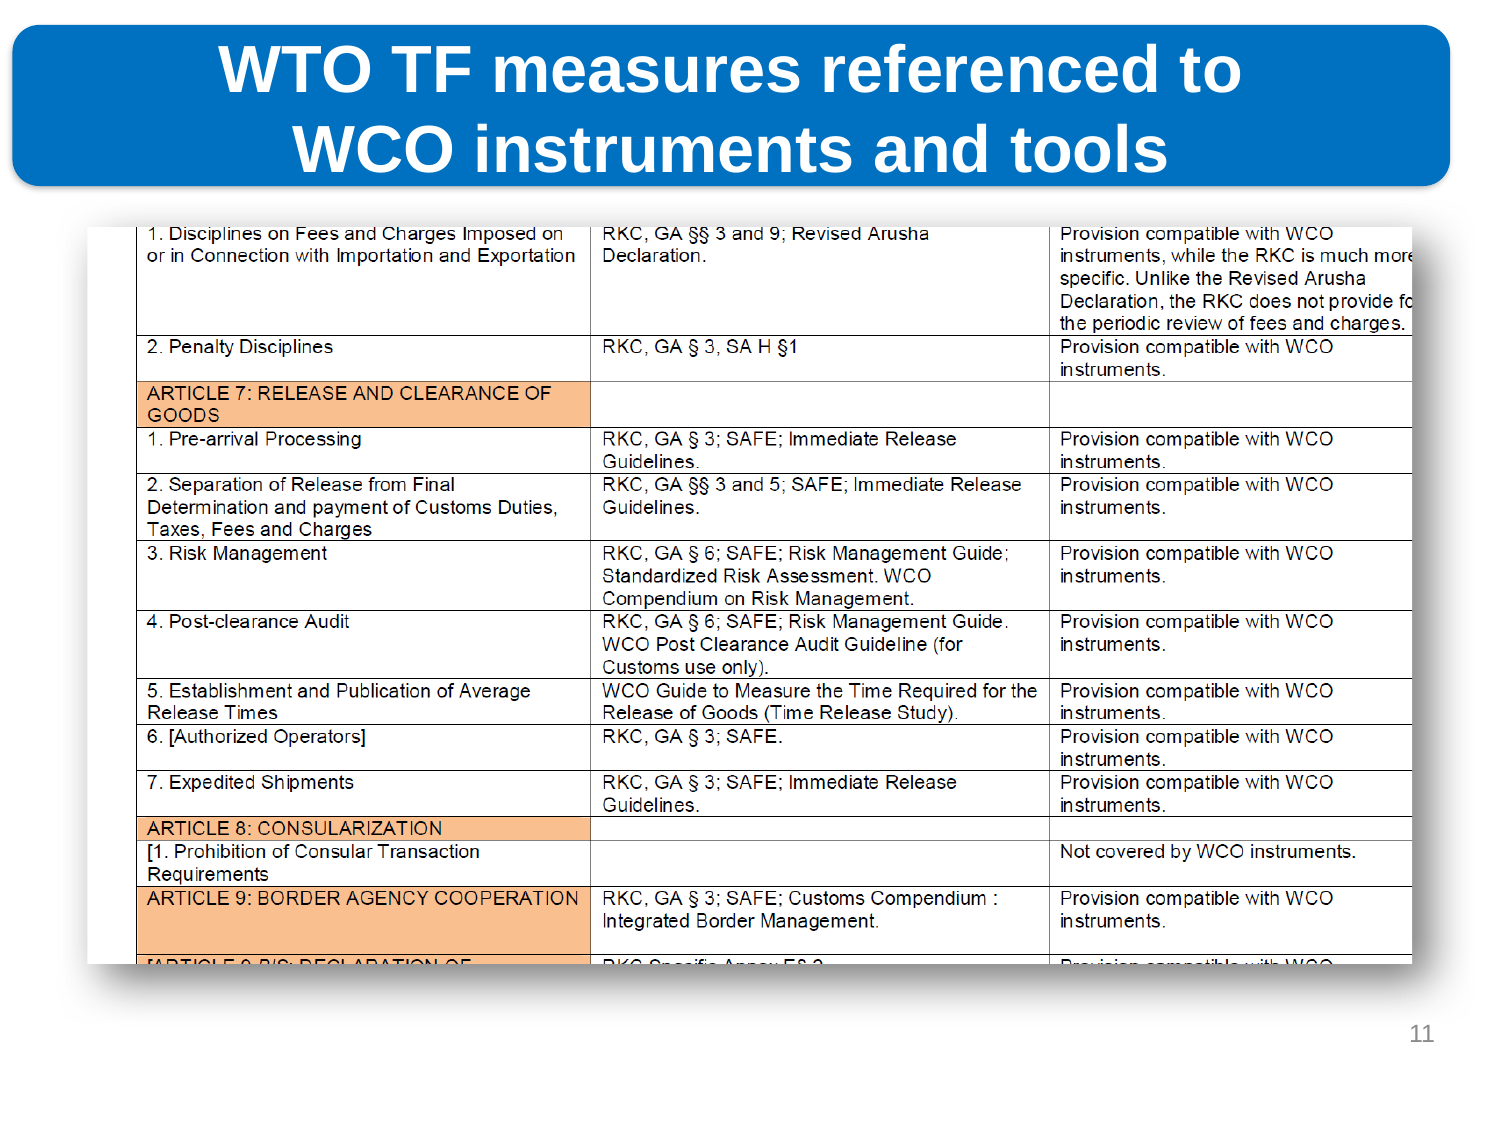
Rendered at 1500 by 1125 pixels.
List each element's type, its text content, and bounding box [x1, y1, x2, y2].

text_box WTO TF measures referenced to WCO instruments and tools [11, 24, 1451, 187]
slide_number 11 [1349, 993, 1451, 1076]
picture [87, 227, 1413, 964]
